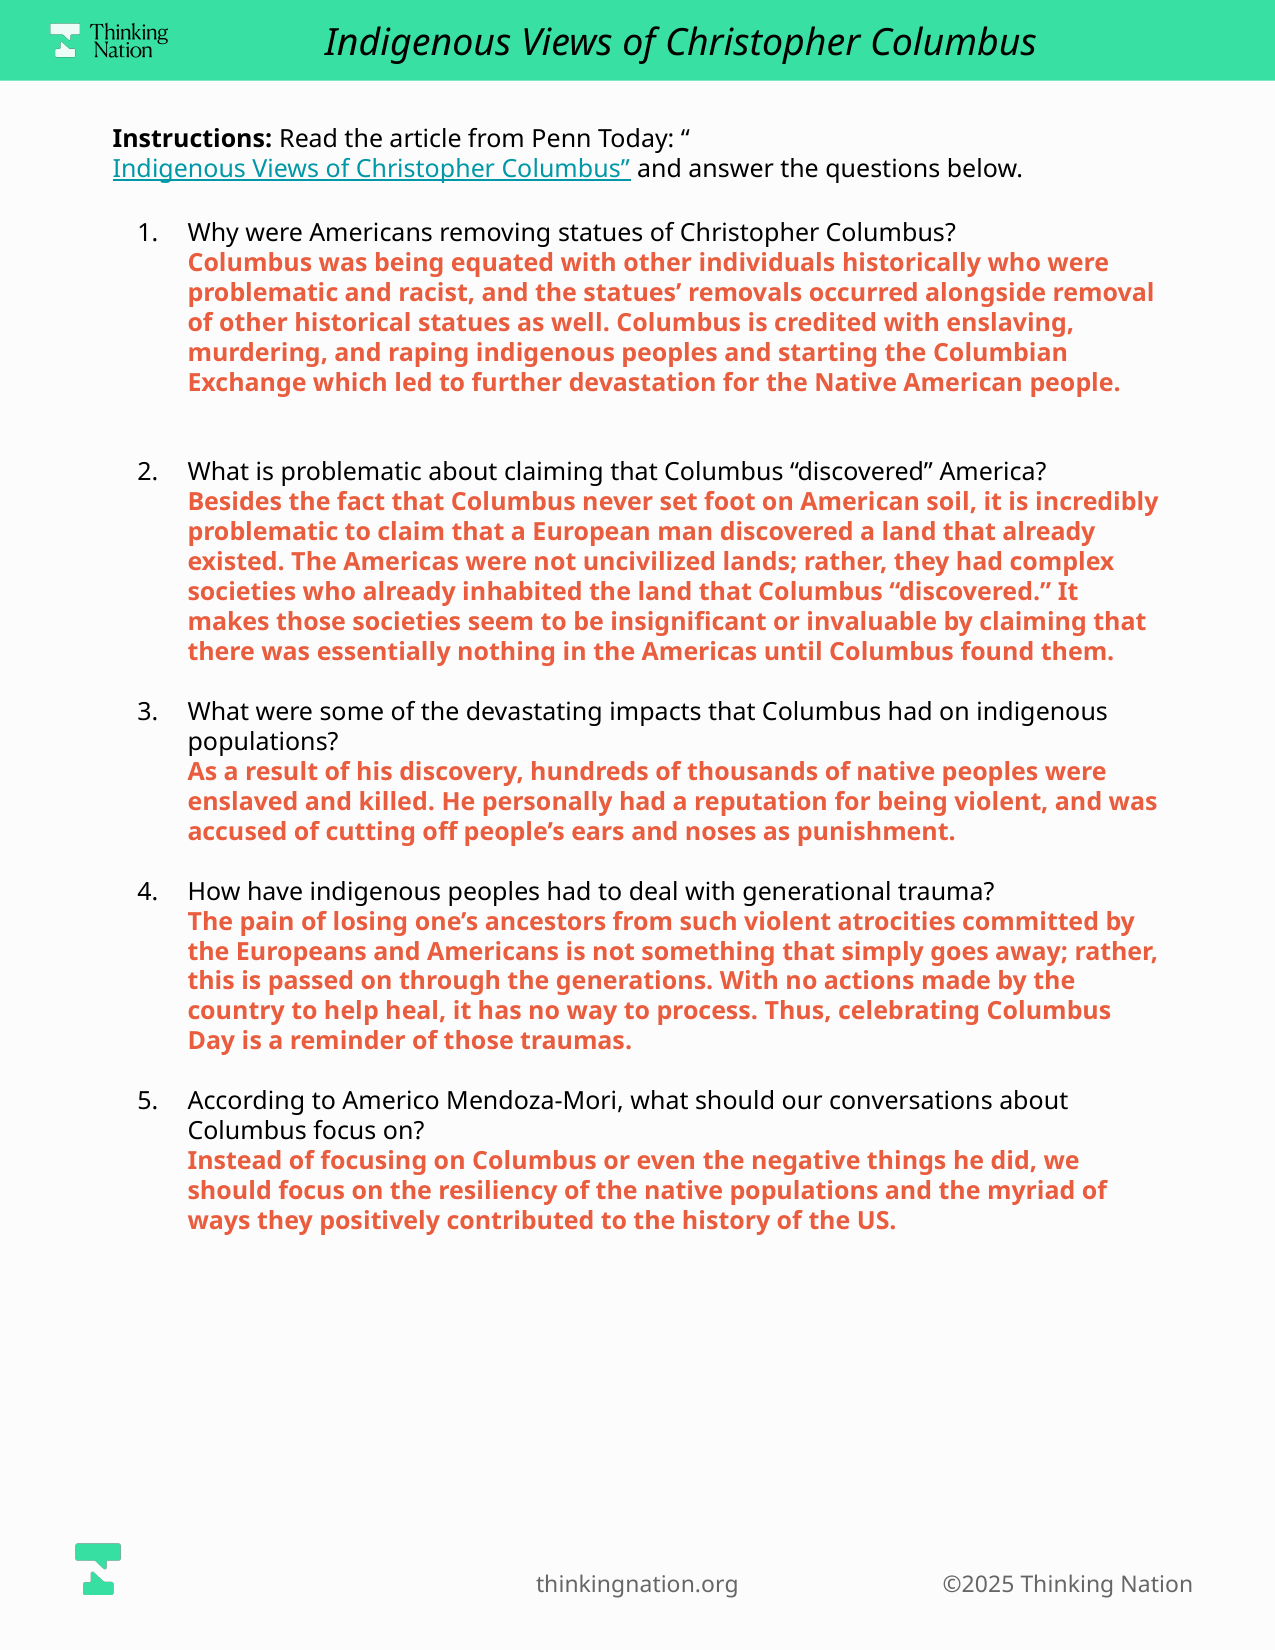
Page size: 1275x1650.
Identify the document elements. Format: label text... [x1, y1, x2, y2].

picture [36, 12, 172, 69]
text_box Indigenous Views of Christopher Columbus [0, 0, 1275, 81]
picture [62, 1533, 134, 1605]
text_box thinkingnation.org [486, 1553, 789, 1605]
text_box ©2025 Thinking Nation [907, 1553, 1210, 1605]
text_box Instructions: Read the article from Penn Today: “Indigenous Views of Christopher Columbus” and answer the questions below. Why were Americans removing statues of Christopher Columbus? Columbus was being equated with other individuals historically who were problematic and racist, and the statues’ removals occurred alongside removal of other historical statues as well. Columbus is credited with enslaving, murdering, and raping indigenous peoples and starting the Columbian Exchange which led to further devastation for the Native American people. What is problematic about claiming that Columbus “discovered” America? Besides the fact that Columbus never set foot on American soil, it is incredibly problematic to claim that a European man discovered a land that already existed. The Americas were not uncivilized lands; rather, they had complex societies who already inhabited the land that Columbus “discovered.” It makes those societies seem to be insignificant or invaluable by claiming that there was essentially nothing in the Americas until Columbus found them. What were some of the devastating impacts that Columbus had on indigenous populations? As a result of his discovery, hundreds of thousands of native peoples were enslaved and killed. He personally had a reputation for being violent, and was accused of cutting off people’s ears and noses as punishment. How have indigenous peoples had to deal with generational trauma? The pain of losing one’s ancestors from such violent atrocities committed by the Europeans and Americans is not something that simply goes away; rather, this is passed on through the generations. With no actions made by the country to help heal, it has no way to process. Thus, celebrating Columbus Day is a reminder of those traumas. According to Americo Mendoza-Mori, what should our conversations about Columbus focus on? Instead of focusing on Columbus or even the negative things he did, we should focus on the resiliency of the native populations and the myriad of ways they positively contributed to the history of the US. [97, 107, 1178, 1280]
